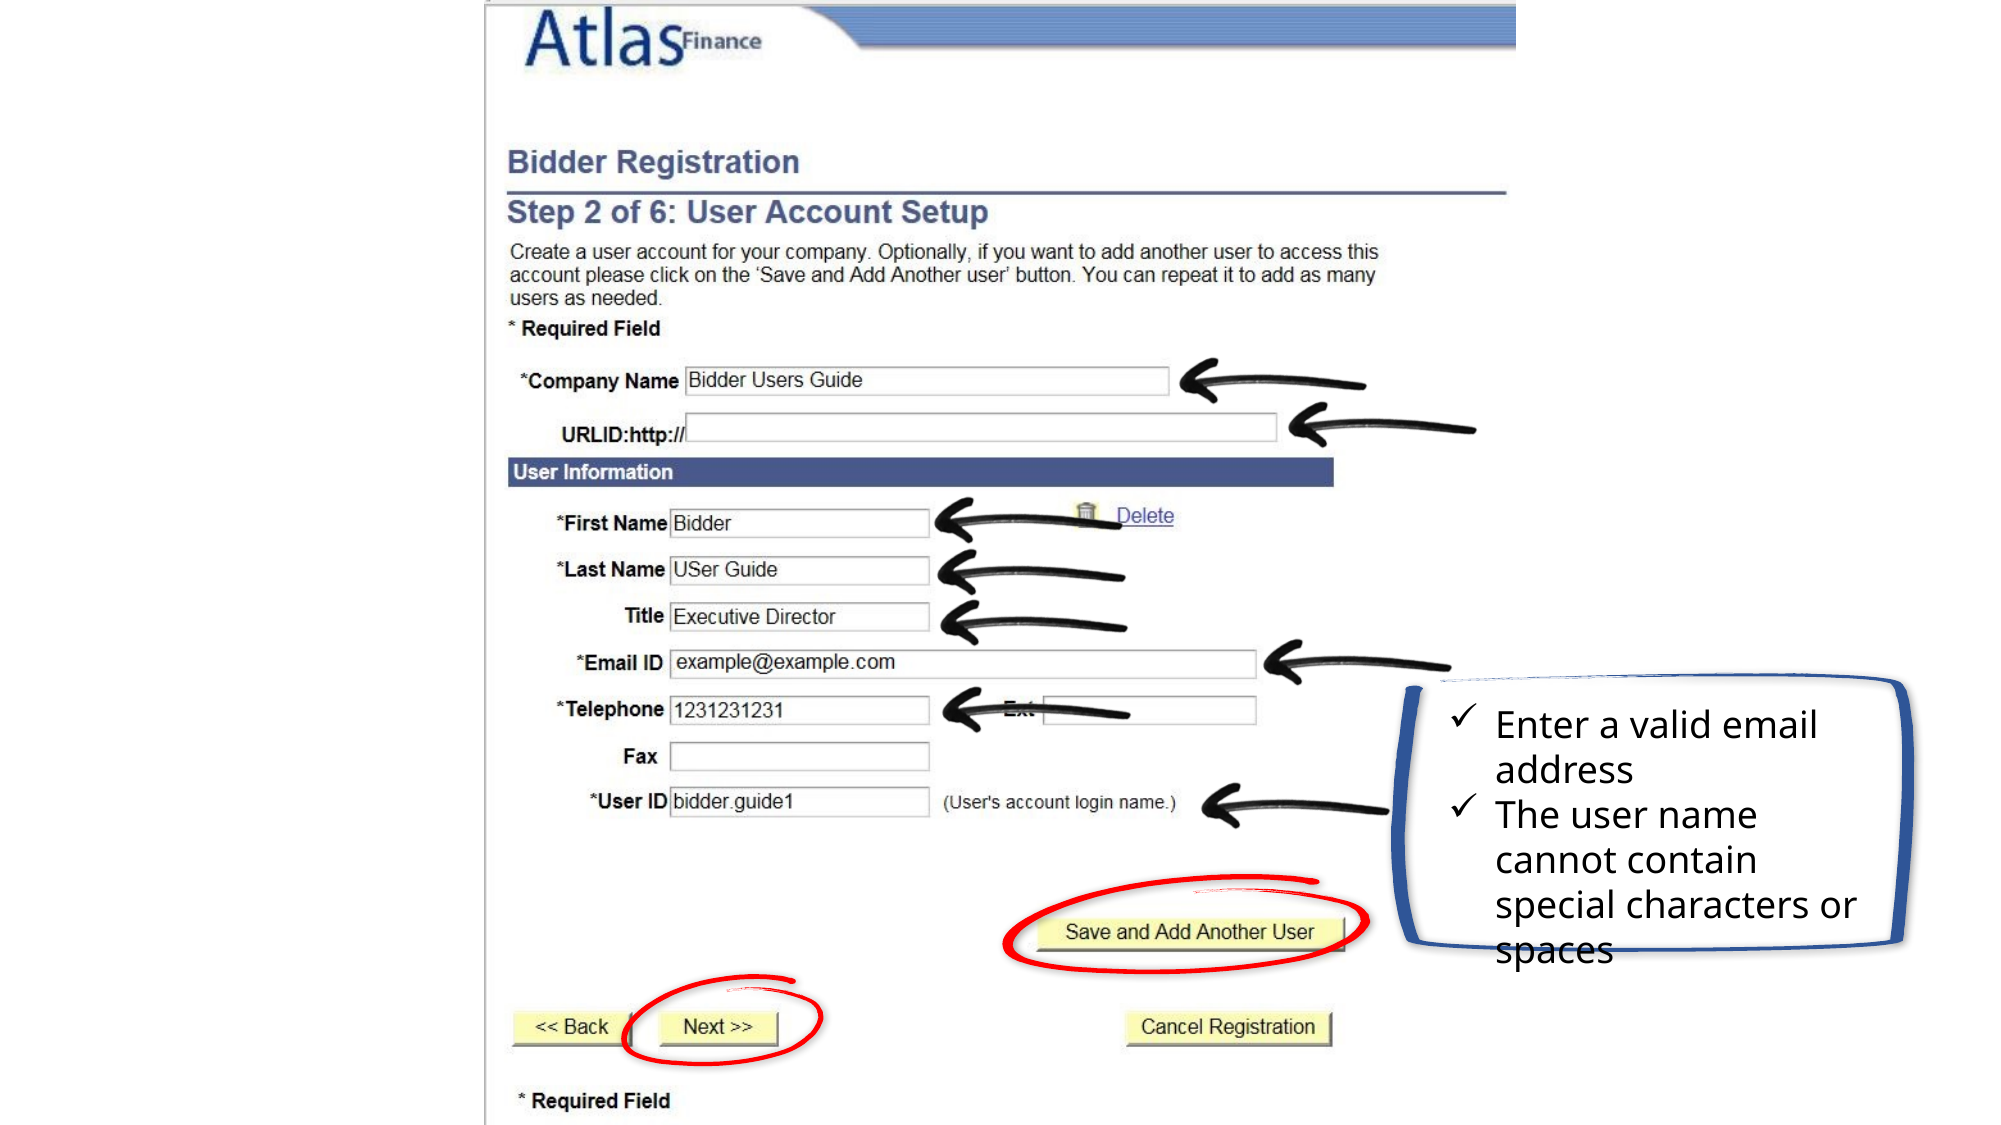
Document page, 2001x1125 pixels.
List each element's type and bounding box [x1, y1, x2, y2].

picture [484, 0, 1516, 1125]
text_box [1391, 672, 1915, 952]
